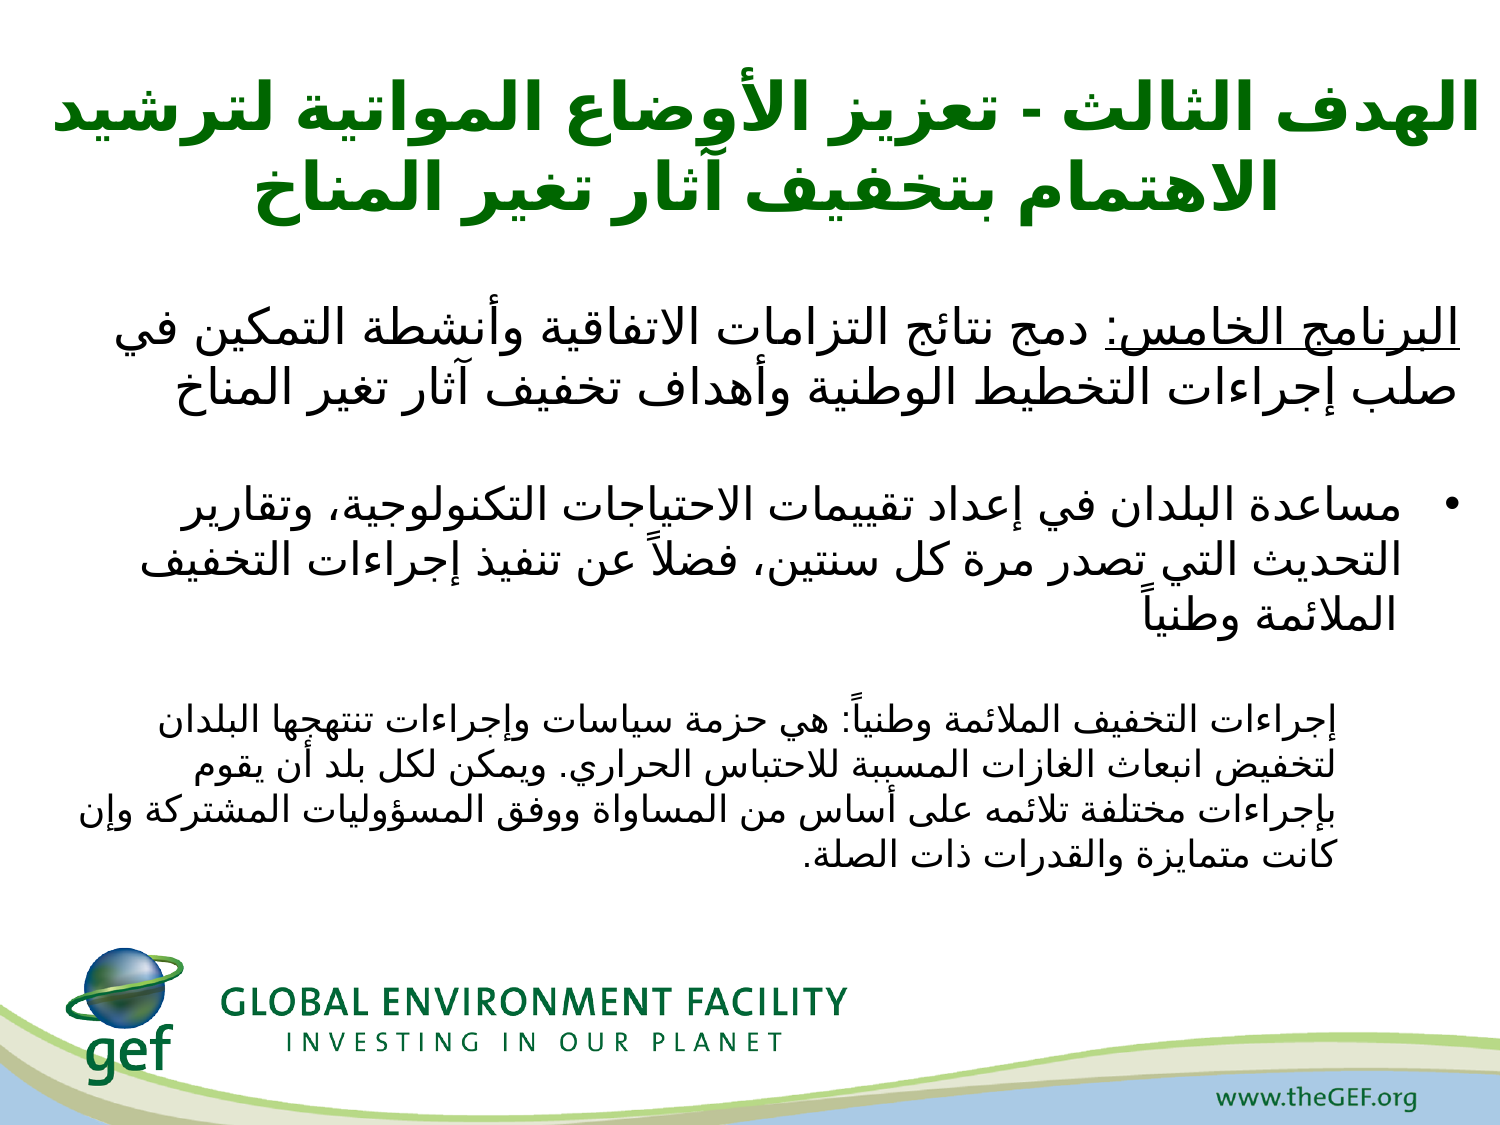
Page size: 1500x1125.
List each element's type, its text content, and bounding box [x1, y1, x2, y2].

text_box البرنامج الخامس: دمج نتائج التزامات الاتفاقية وأنشطة التمكين في صلب إجراءات التخطيط الوطنية وأهداف تخفيف آثار تغير المناخ مساعدة البلدان في إعداد تقييمات الاحتياجات التكنولوجية، وتقارير التحديث التي تصدر مرة كل سنتين، فضلاً عن تنفيذ إجراءات التخفيف الملائمة وطنياً إجراءات التخفيف الملائمة وطنياً: هي حزمة سياسات وإجراءات تنتهجها البلدان لتخفيض انبعاث الغازات المسببة للاحتباس الحراري. ويمكن لكل بلد أن يقوم بإجراءات مختلفة تلائمه على أساس من المساواة ووفق المسؤوليات المشتركة وإن كانت متمايزة والقدرات ذات الصلة. [37, 287, 1475, 883]
title الهدف الثالث - تعزيز الأوضاع المواتية لترشيد الاهتمام بتخفيف آثار تغير المناخ [34, 24, 1500, 263]
picture [0, 920, 1500, 1125]
